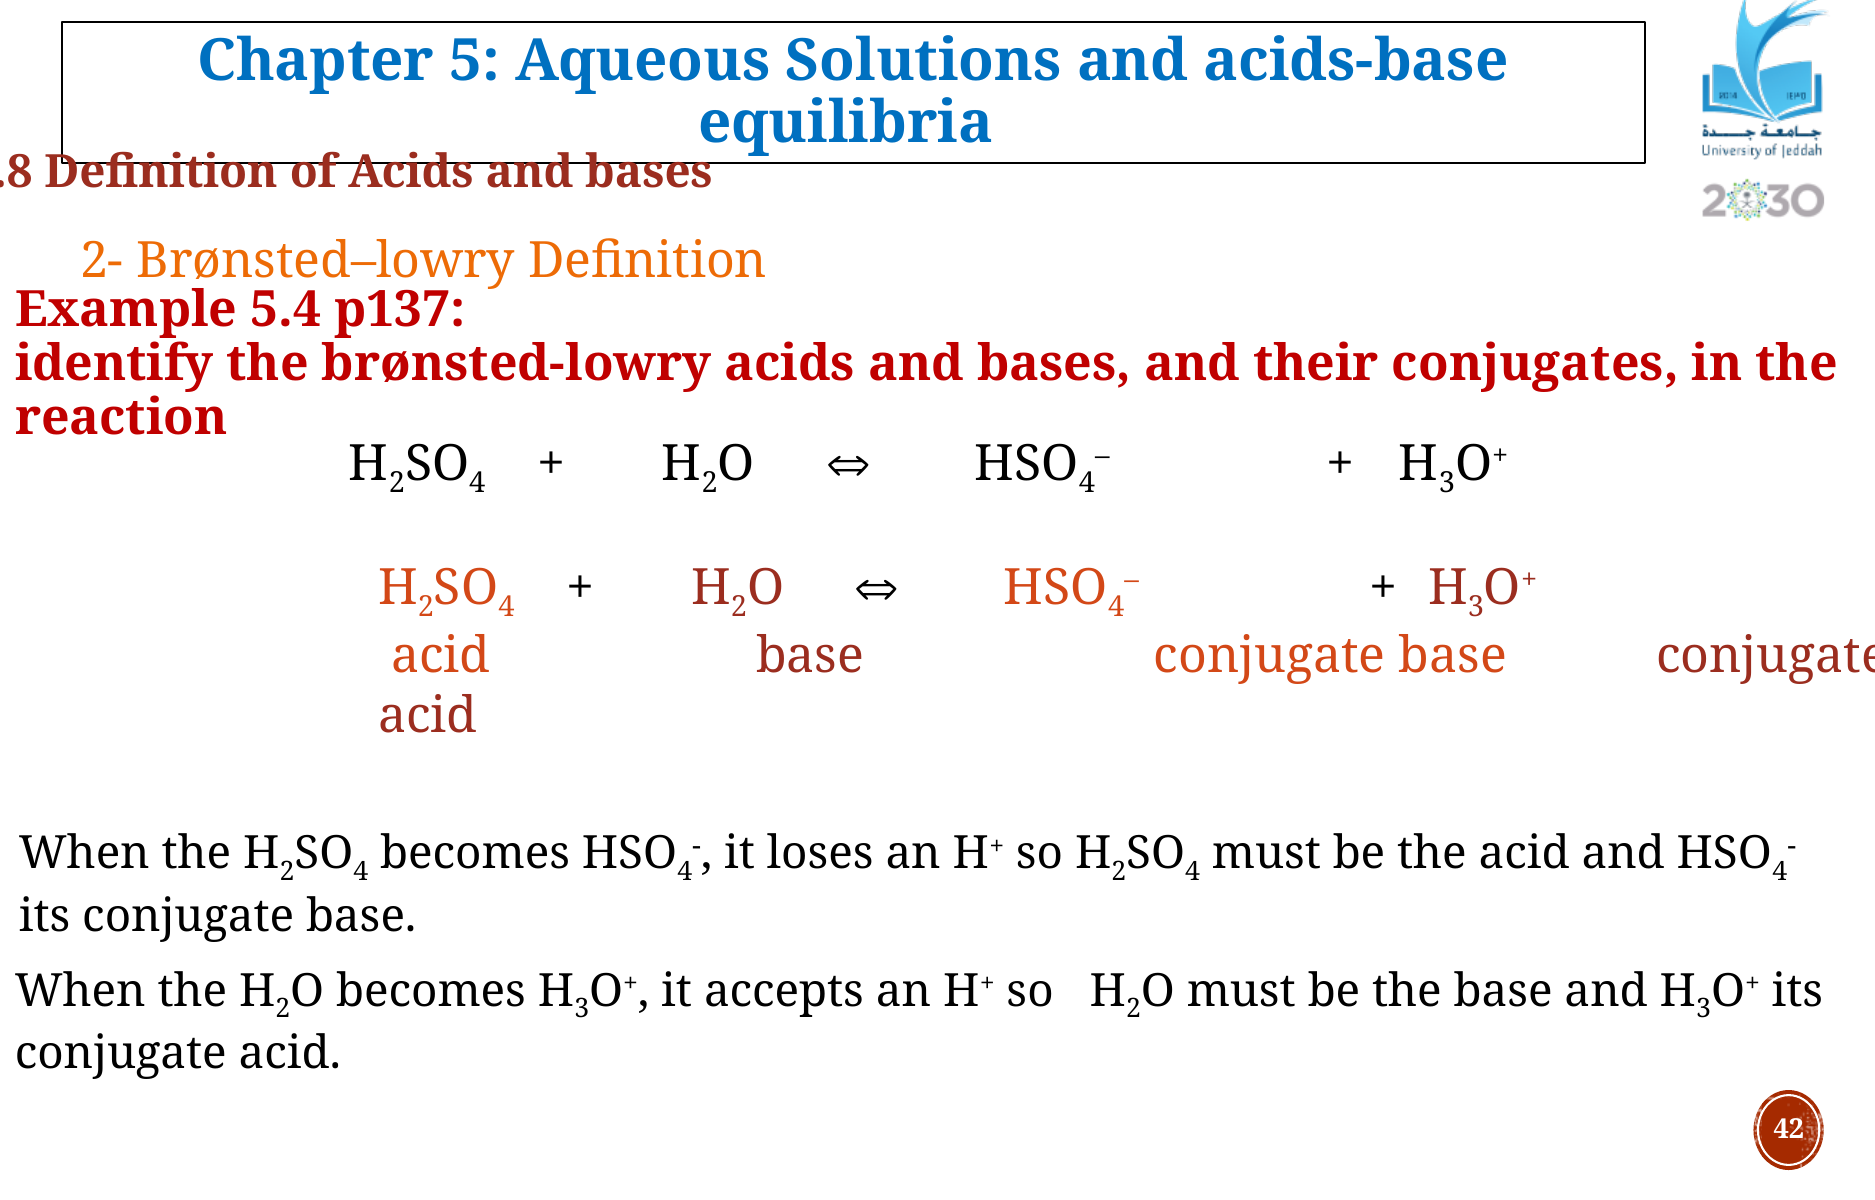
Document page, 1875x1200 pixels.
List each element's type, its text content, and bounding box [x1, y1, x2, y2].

text_box When the H2SO4 becomes HSO4, it loses an H+ so H2SO4 must be the acid and HSO4 its conjugate base. [4, 815, 1854, 948]
text_box H2SO4 + H2O  HSO4– + H3O+ acid base conjugate base conjugate acid [363, 546, 1875, 870]
picture [1681, 0, 1846, 227]
text_box When the H2O becomes H3O+, it accepts an H+ so H2O must be the base and H3O+ its conjugate acid. [0, 953, 1875, 1086]
text_box Chapter 5: Aqueous Solutions and acids-base equilibria [61, 21, 1646, 164]
title Example 5.4 p137: identify the brønsted-lowry acids and bases, and their conjugates, in the reaction [0, 264, 1875, 465]
text_box 5.8 Definition of Acids and bases [0, 134, 729, 205]
text_box H2SO4 + H2O  HSO4– + H3O+ [334, 422, 1523, 566]
slide_number 42 [1739, 1097, 1838, 1162]
text_box 2- Brønsted–lowry Definition [0, 226, 1600, 296]
